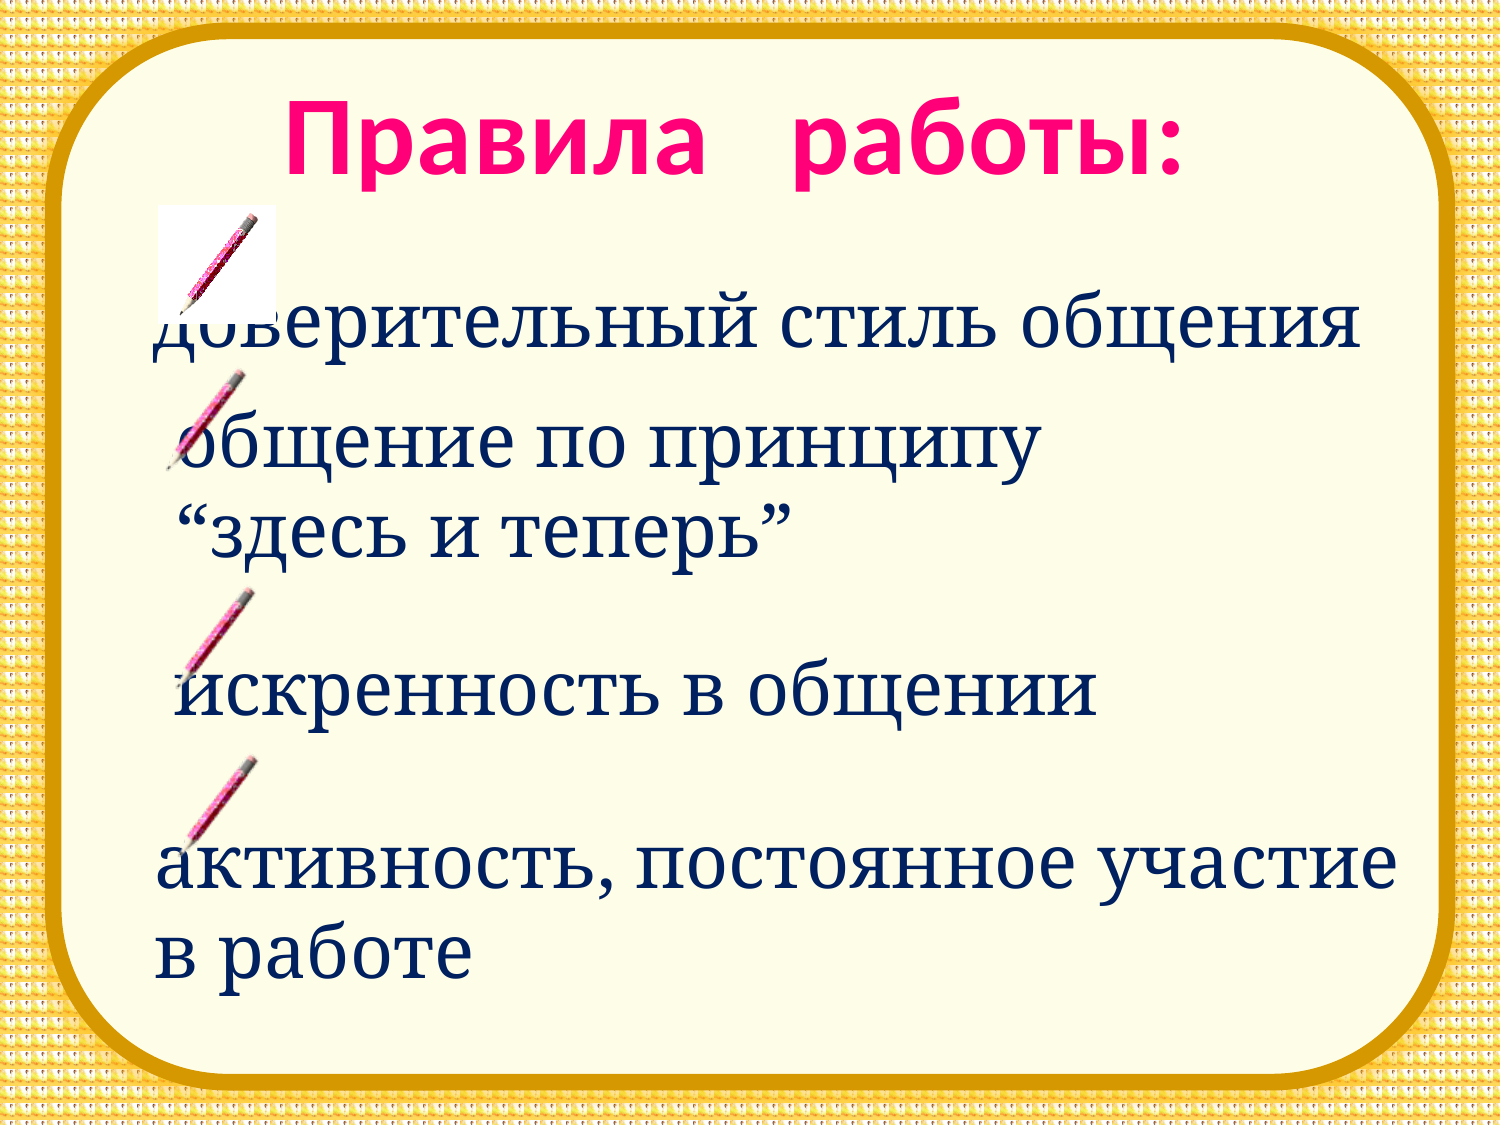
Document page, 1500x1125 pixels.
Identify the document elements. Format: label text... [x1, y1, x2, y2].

text_box искренность в общении [158, 633, 1134, 739]
text_box Правила работы: [268, 54, 1204, 205]
text_box доверительный стиль общения [137, 265, 1378, 371]
text_box активность, постоянное участие в работе [139, 805, 1435, 1001]
picture [0, 0, 1500, 1125]
text_box общение по принципу “здесь и теперь” [160, 385, 1077, 580]
